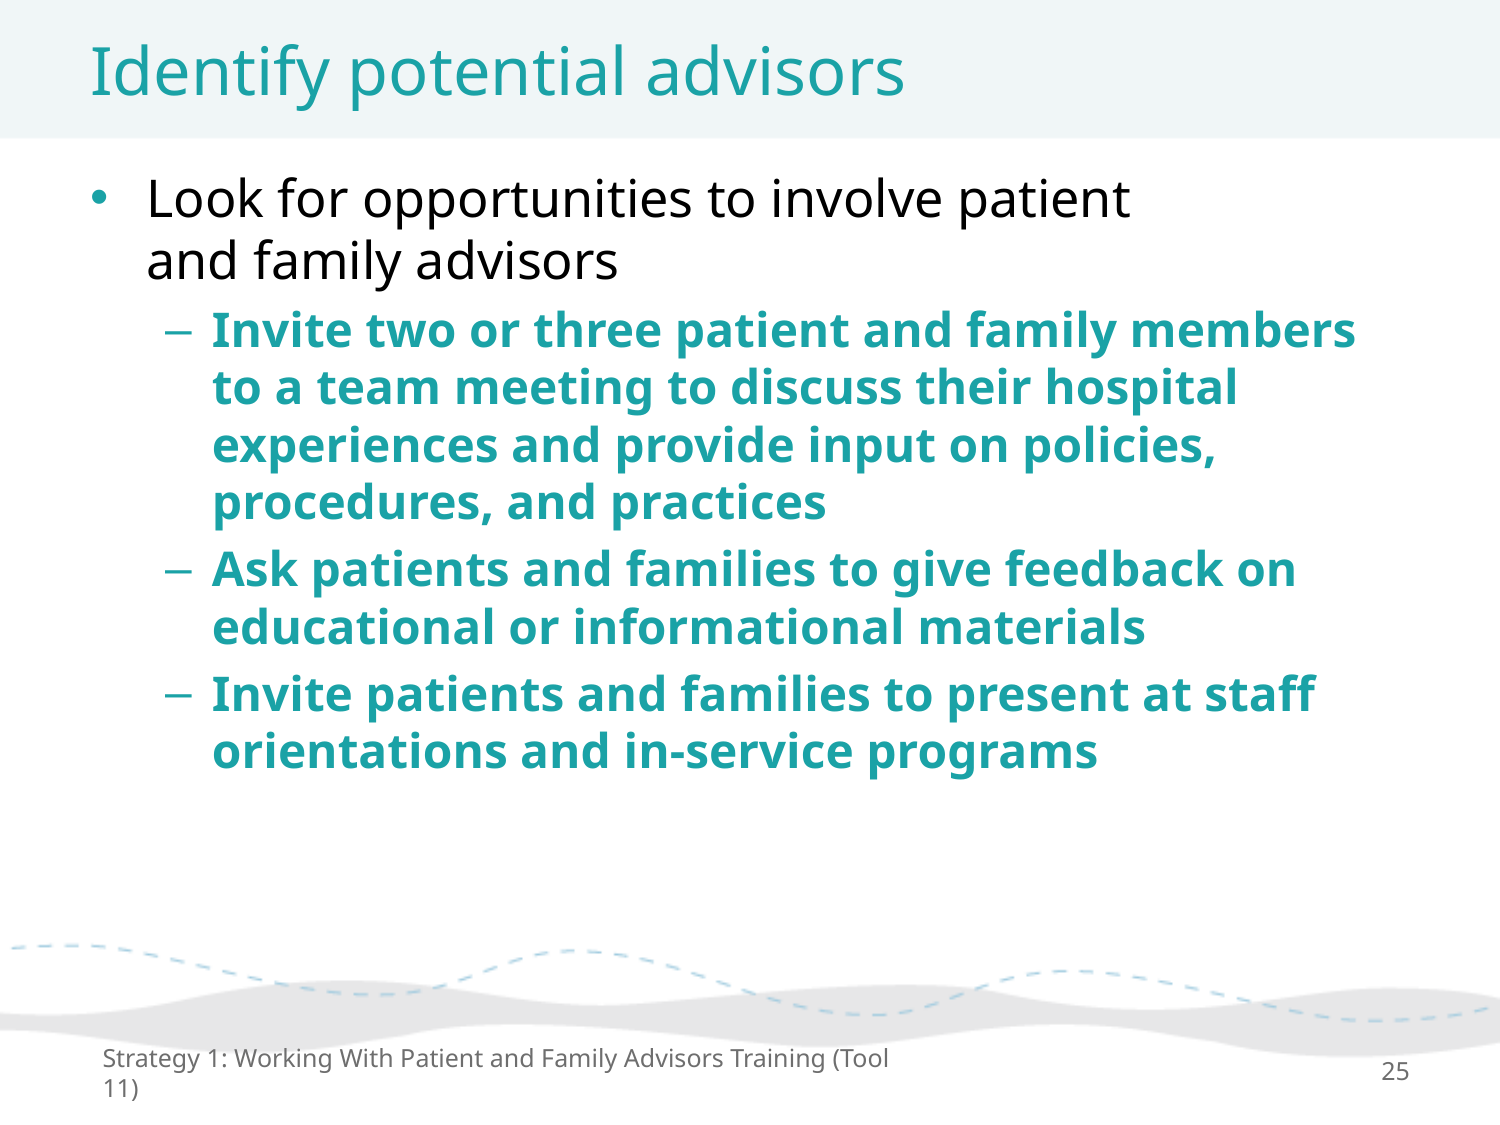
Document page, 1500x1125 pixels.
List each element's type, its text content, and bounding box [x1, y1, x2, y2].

slide_number 25 [1074, 1042, 1425, 1103]
list Look for opportunities to involve patient and family advisors Invite two or three patient and family members to a team meeting to discuss their hospital experiences and provide input on policies, procedures, and practices Ask patients and families to give feedback on educational or informational materials Invite patients and families to present at staff orientations and in-service programs [75, 157, 1425, 900]
picture [0, 0, 1500, 1125]
title Identify potential advisors [75, 0, 1425, 138]
footer Strategy 1: Working With Patient and Family Advisors Training (Tool 11) [87, 1042, 925, 1103]
